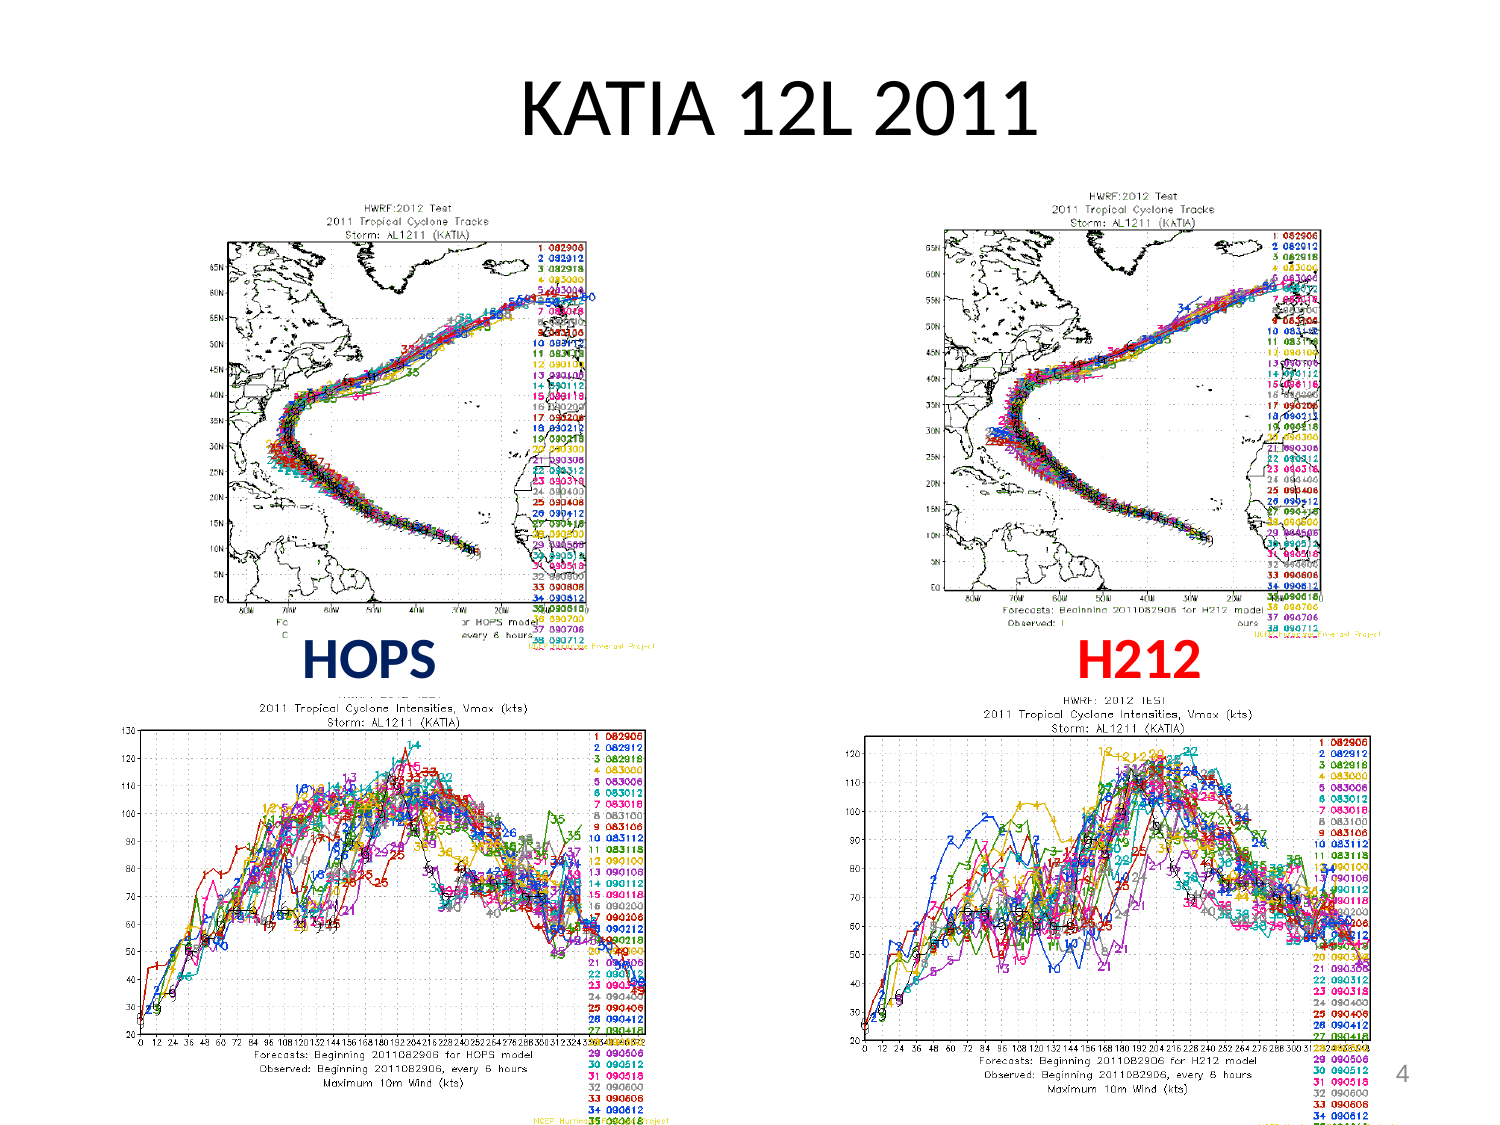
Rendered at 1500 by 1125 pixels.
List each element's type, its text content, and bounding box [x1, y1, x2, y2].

slide_number 24 [1401, 1042, 1425, 1103]
title KATIA 12L 2011 [337, 24, 1225, 180]
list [49, 644, 671, 1125]
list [74, 199, 658, 651]
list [799, 187, 1383, 638]
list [774, 650, 1396, 1125]
